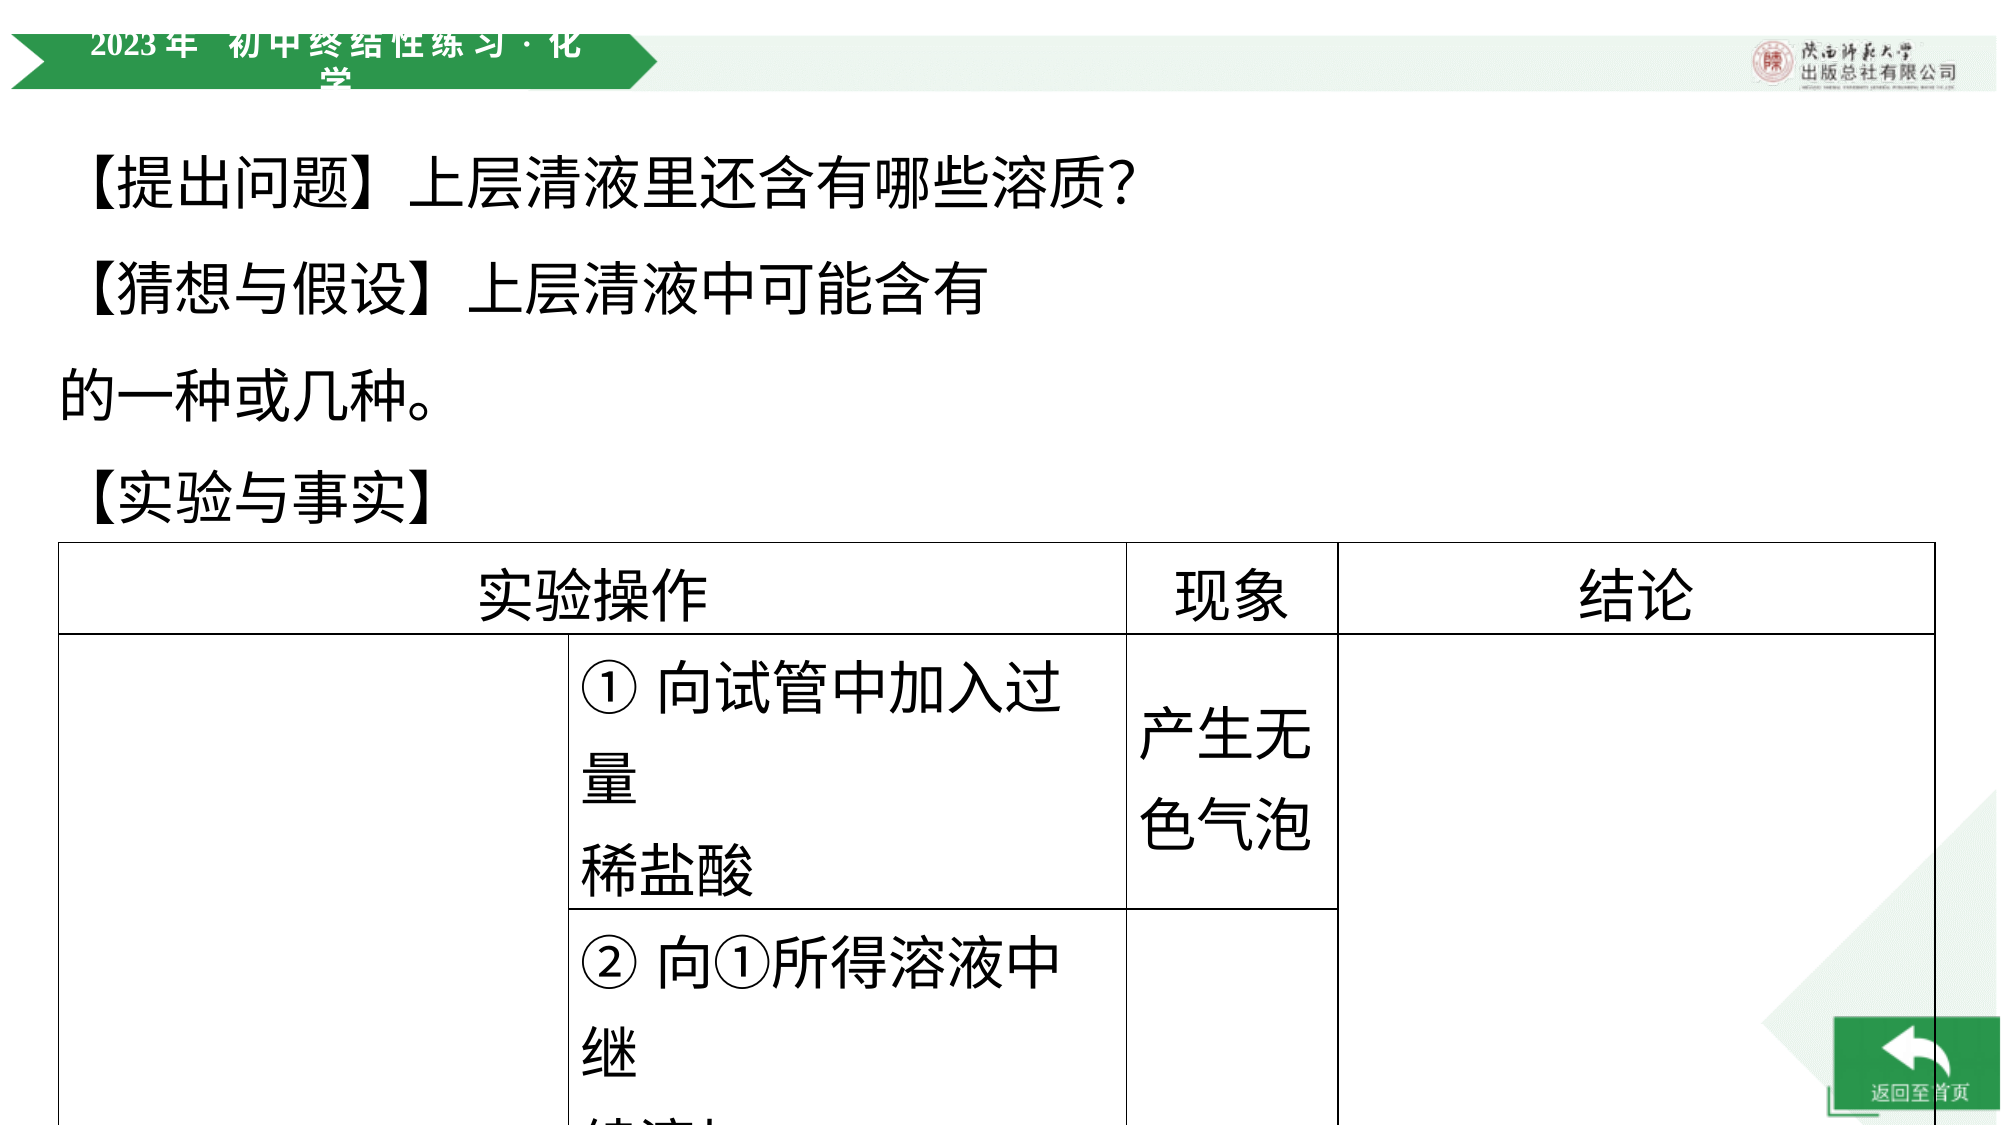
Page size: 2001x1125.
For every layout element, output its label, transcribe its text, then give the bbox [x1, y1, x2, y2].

picture [569, 910, 1126, 1125]
picture [1127, 543, 1337, 633]
picture [1339, 543, 1934, 633]
picture [59, 635, 568, 1125]
picture [569, 635, 1126, 908]
text_box 【实验与事实】 [58, 426, 1941, 520]
picture [0, 0, 2001, 1125]
picture [1127, 635, 1337, 908]
picture [1127, 910, 1337, 1125]
picture [1339, 635, 1934, 1125]
picture [59, 543, 1126, 633]
